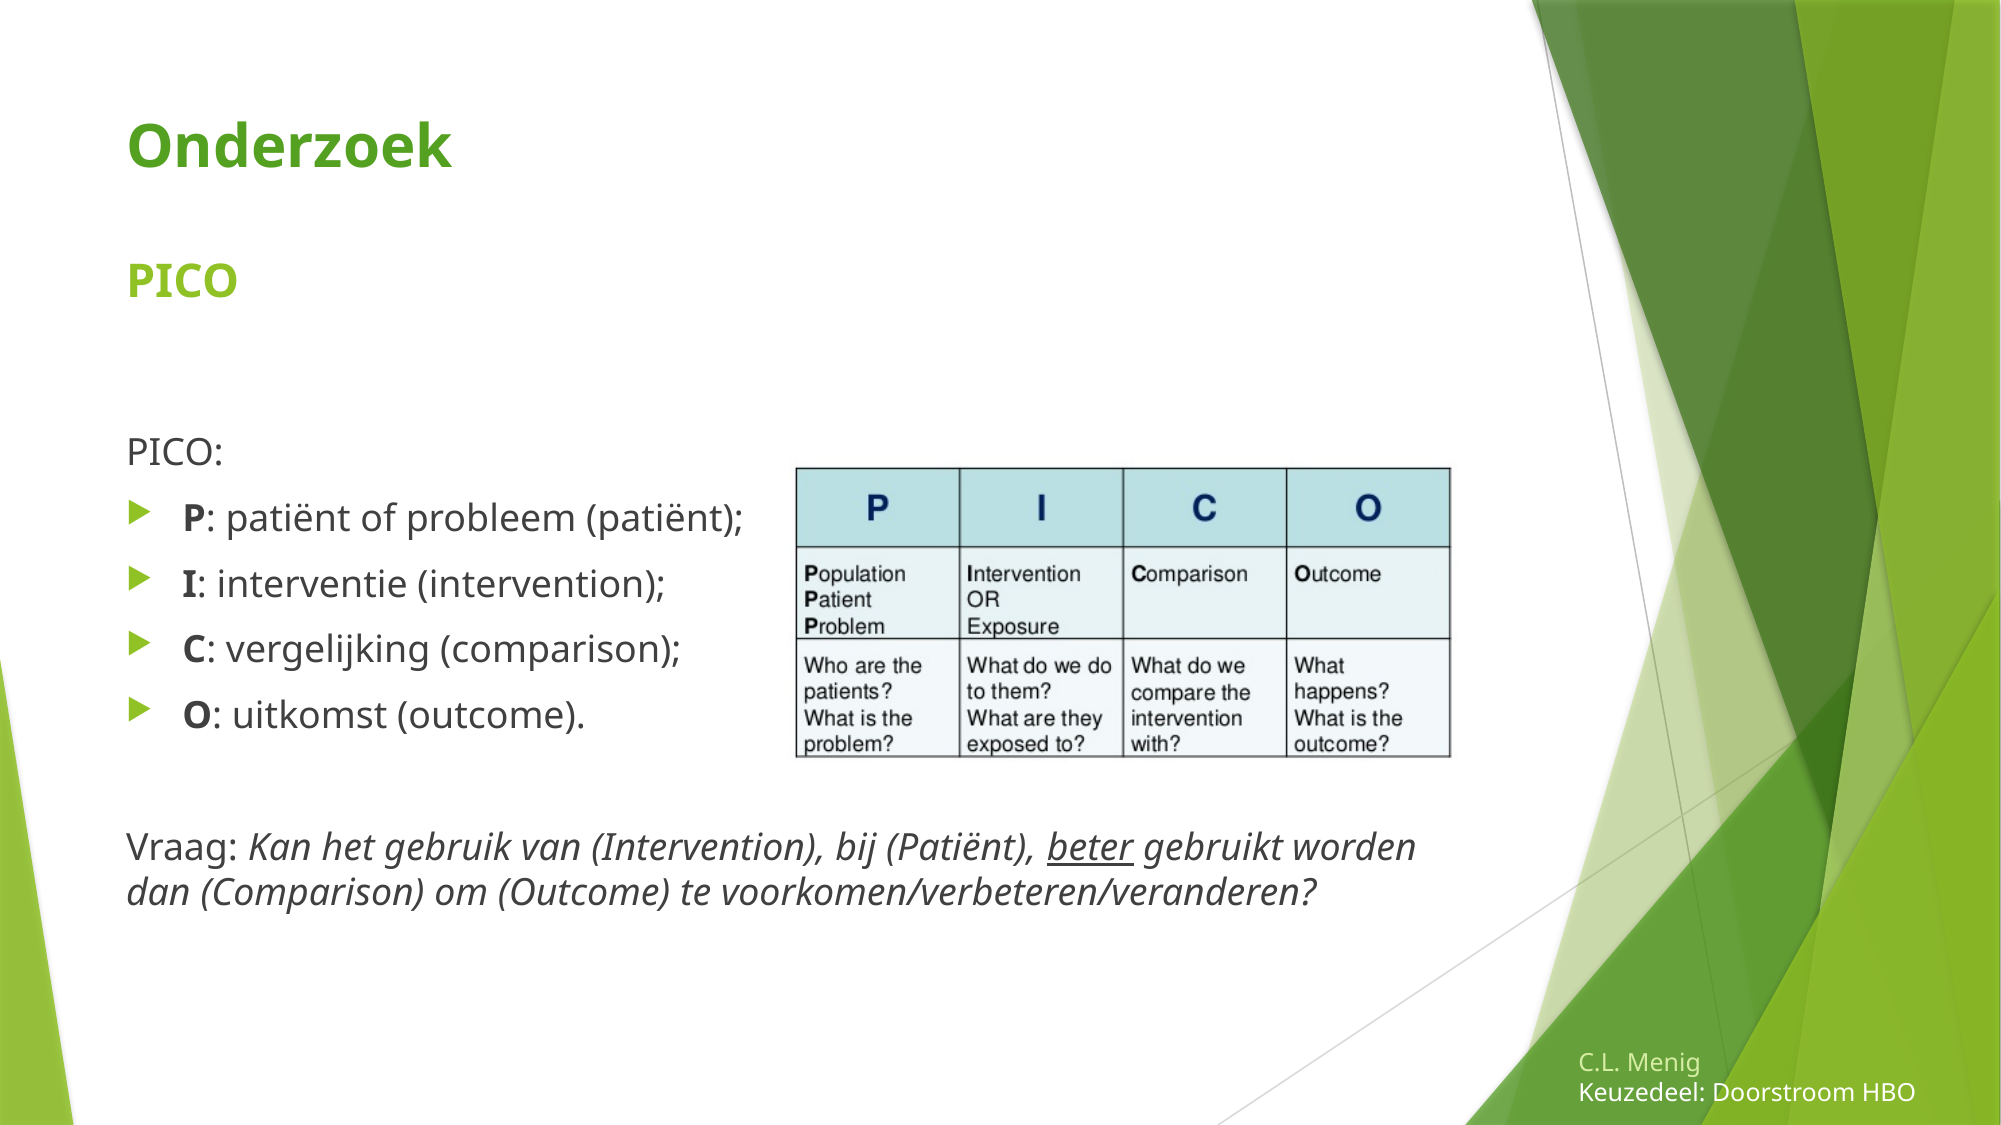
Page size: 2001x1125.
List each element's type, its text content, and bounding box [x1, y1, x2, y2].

list PICO: P: patiënt of probleem (patiënt); I: interventie (intervention); C: vergelijking (comparison); O: uitkomst (outcome). Vraag: Kan het gebruik van (Intervention), bij (Patiënt), beter gebruikt worden dan (Comparison) om (Outcome) te voorkomen/verbeteren/veranderen? [111, 354, 1522, 992]
title Onderzoek PICO [111, 99, 1522, 317]
picture [772, 445, 1472, 782]
text_box C.L. Menig Keuzedeel: Doorstroom HBO [1563, 1038, 2000, 1114]
